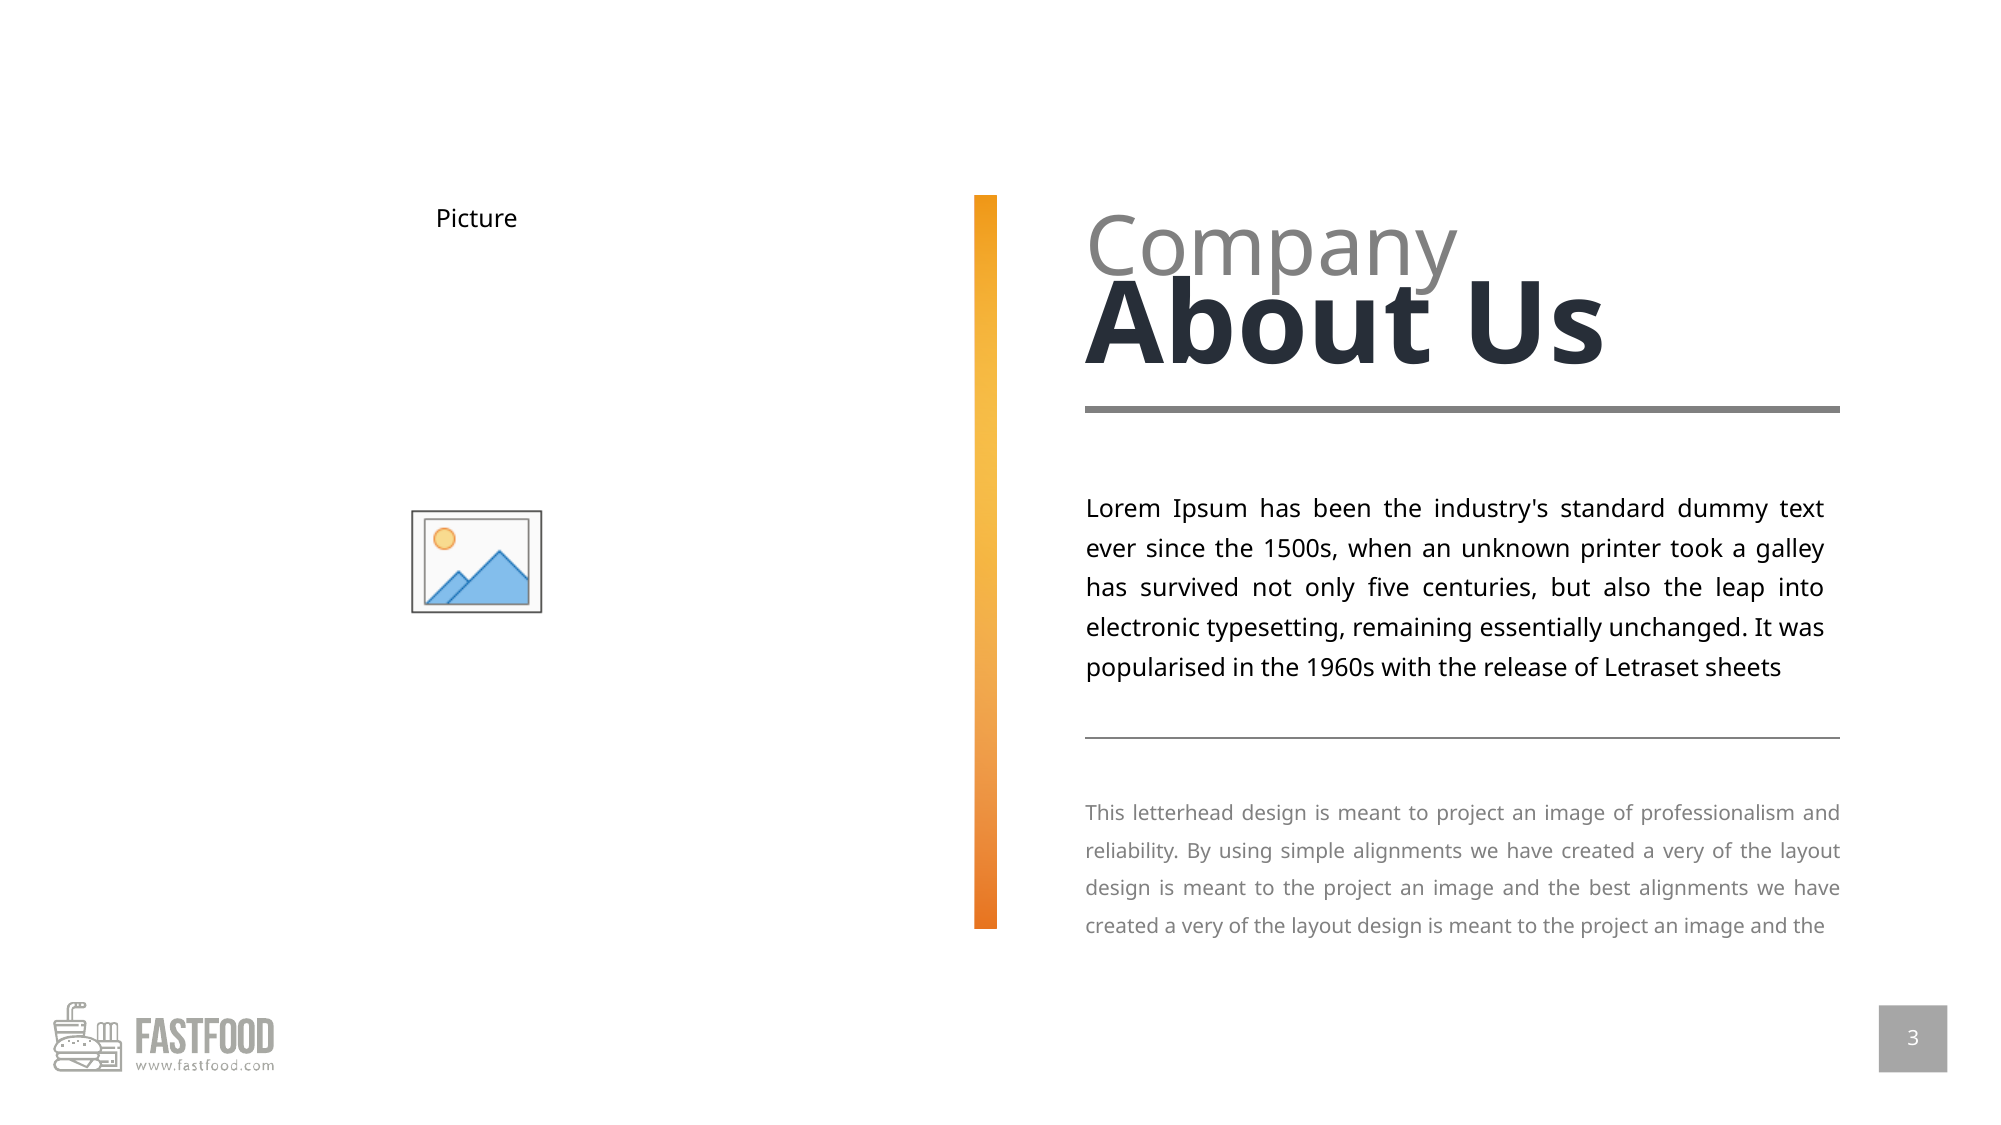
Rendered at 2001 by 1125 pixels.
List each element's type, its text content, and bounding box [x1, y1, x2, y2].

picture [0, 195, 954, 929]
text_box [974, 195, 997, 929]
text_box Company About Us [1070, 139, 1717, 394]
text_box This letterhead design is meant to project an image of professionalism and reliability. By using simple alignments we have created a very of the layout design is meant to the project an image and the best alignments we have created a very of the layout design is meant to the project an image and the [1085, 796, 1841, 929]
text_box Lorem Ipsum has been the industry's standard dummy text ever since the 1500s, when an unknown printer took a galley has survived not only five centuries, but also the leap into electronic typesetting, remaining essentially unchanged. It was popularised in the 1960s with the release of Letraset sheets [1071, 475, 1841, 689]
